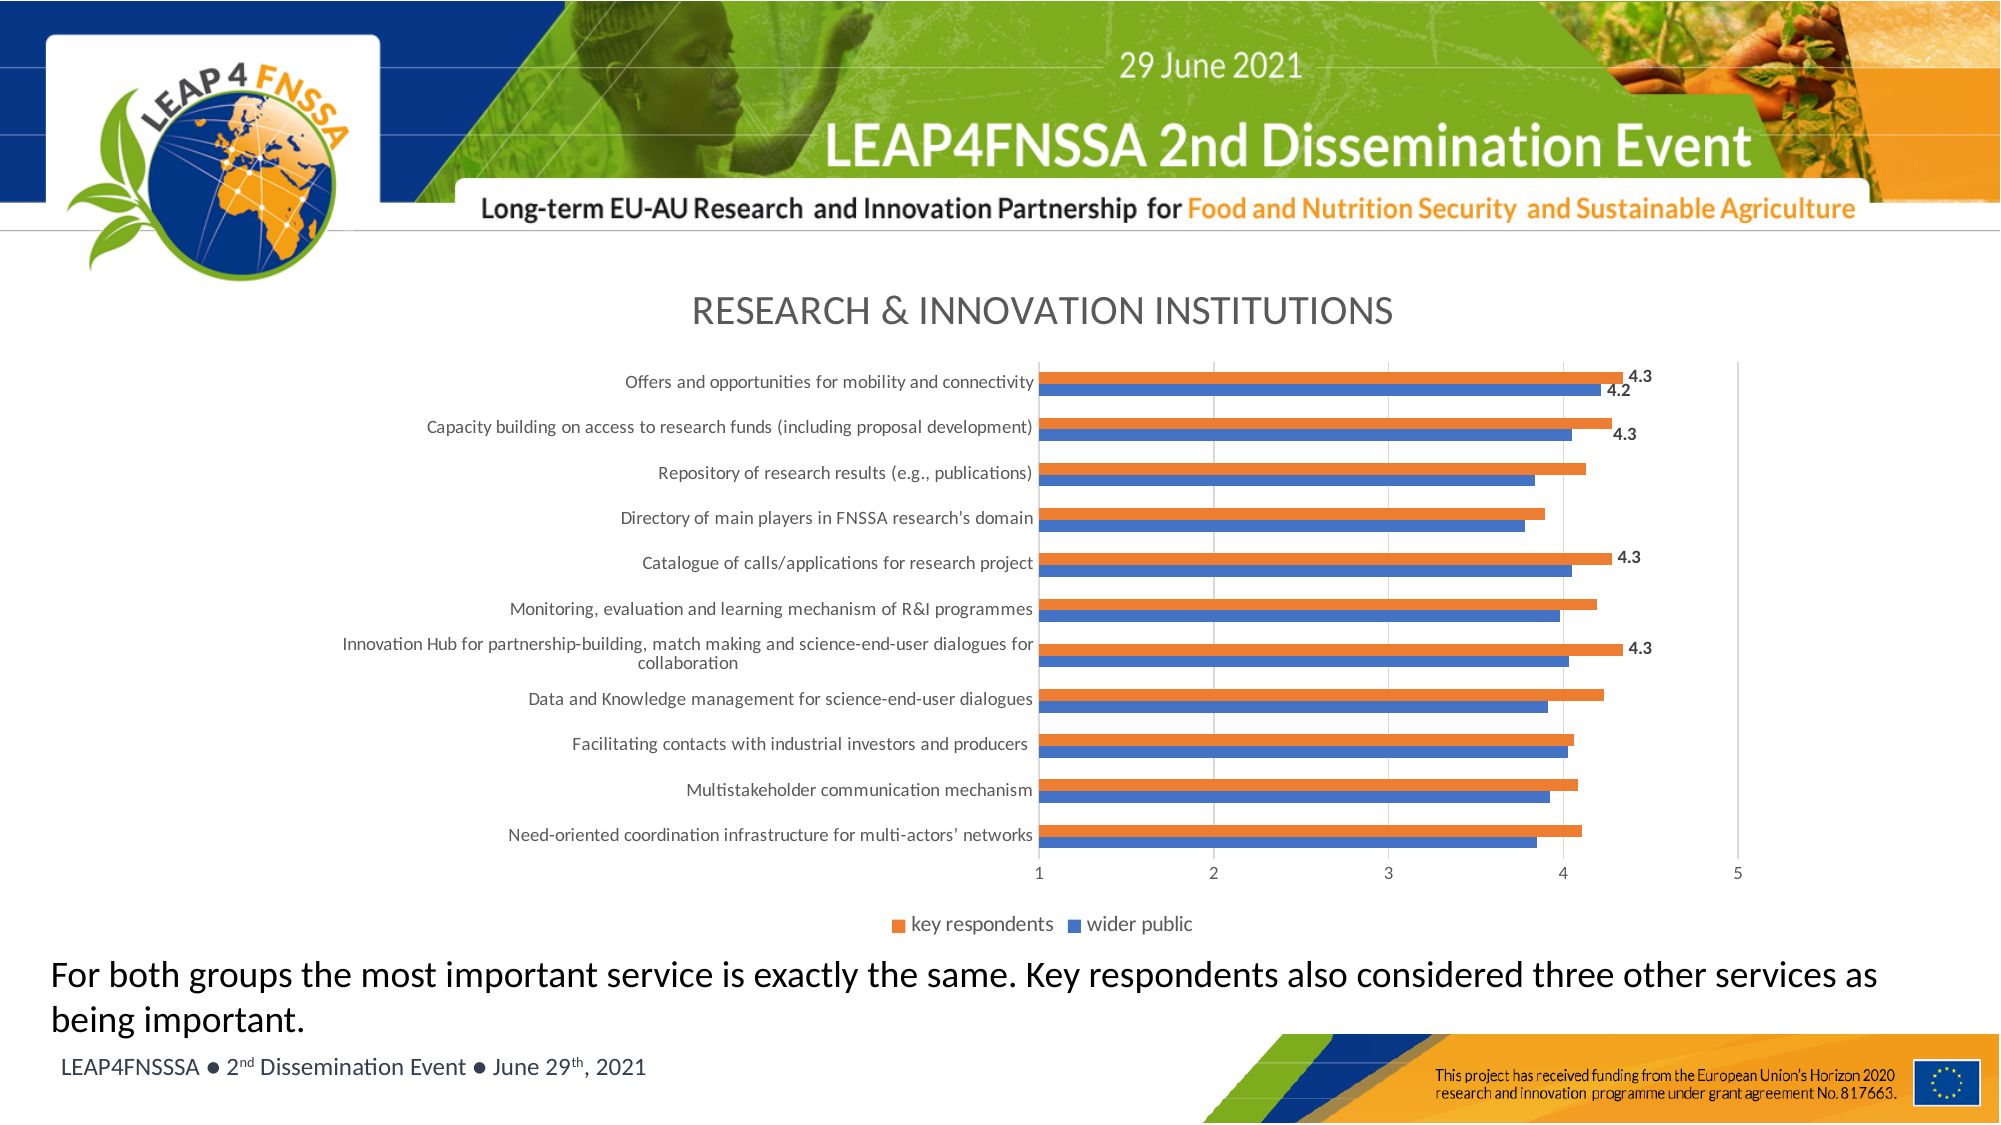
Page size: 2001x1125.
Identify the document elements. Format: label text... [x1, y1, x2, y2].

chart [313, 258, 1772, 944]
picture [498, 1034, 1999, 1123]
text_box For both groups the most important service is exactly the same. Key respondents also considered three other services as being important. [36, 943, 1971, 1048]
picture [0, 1, 2000, 334]
